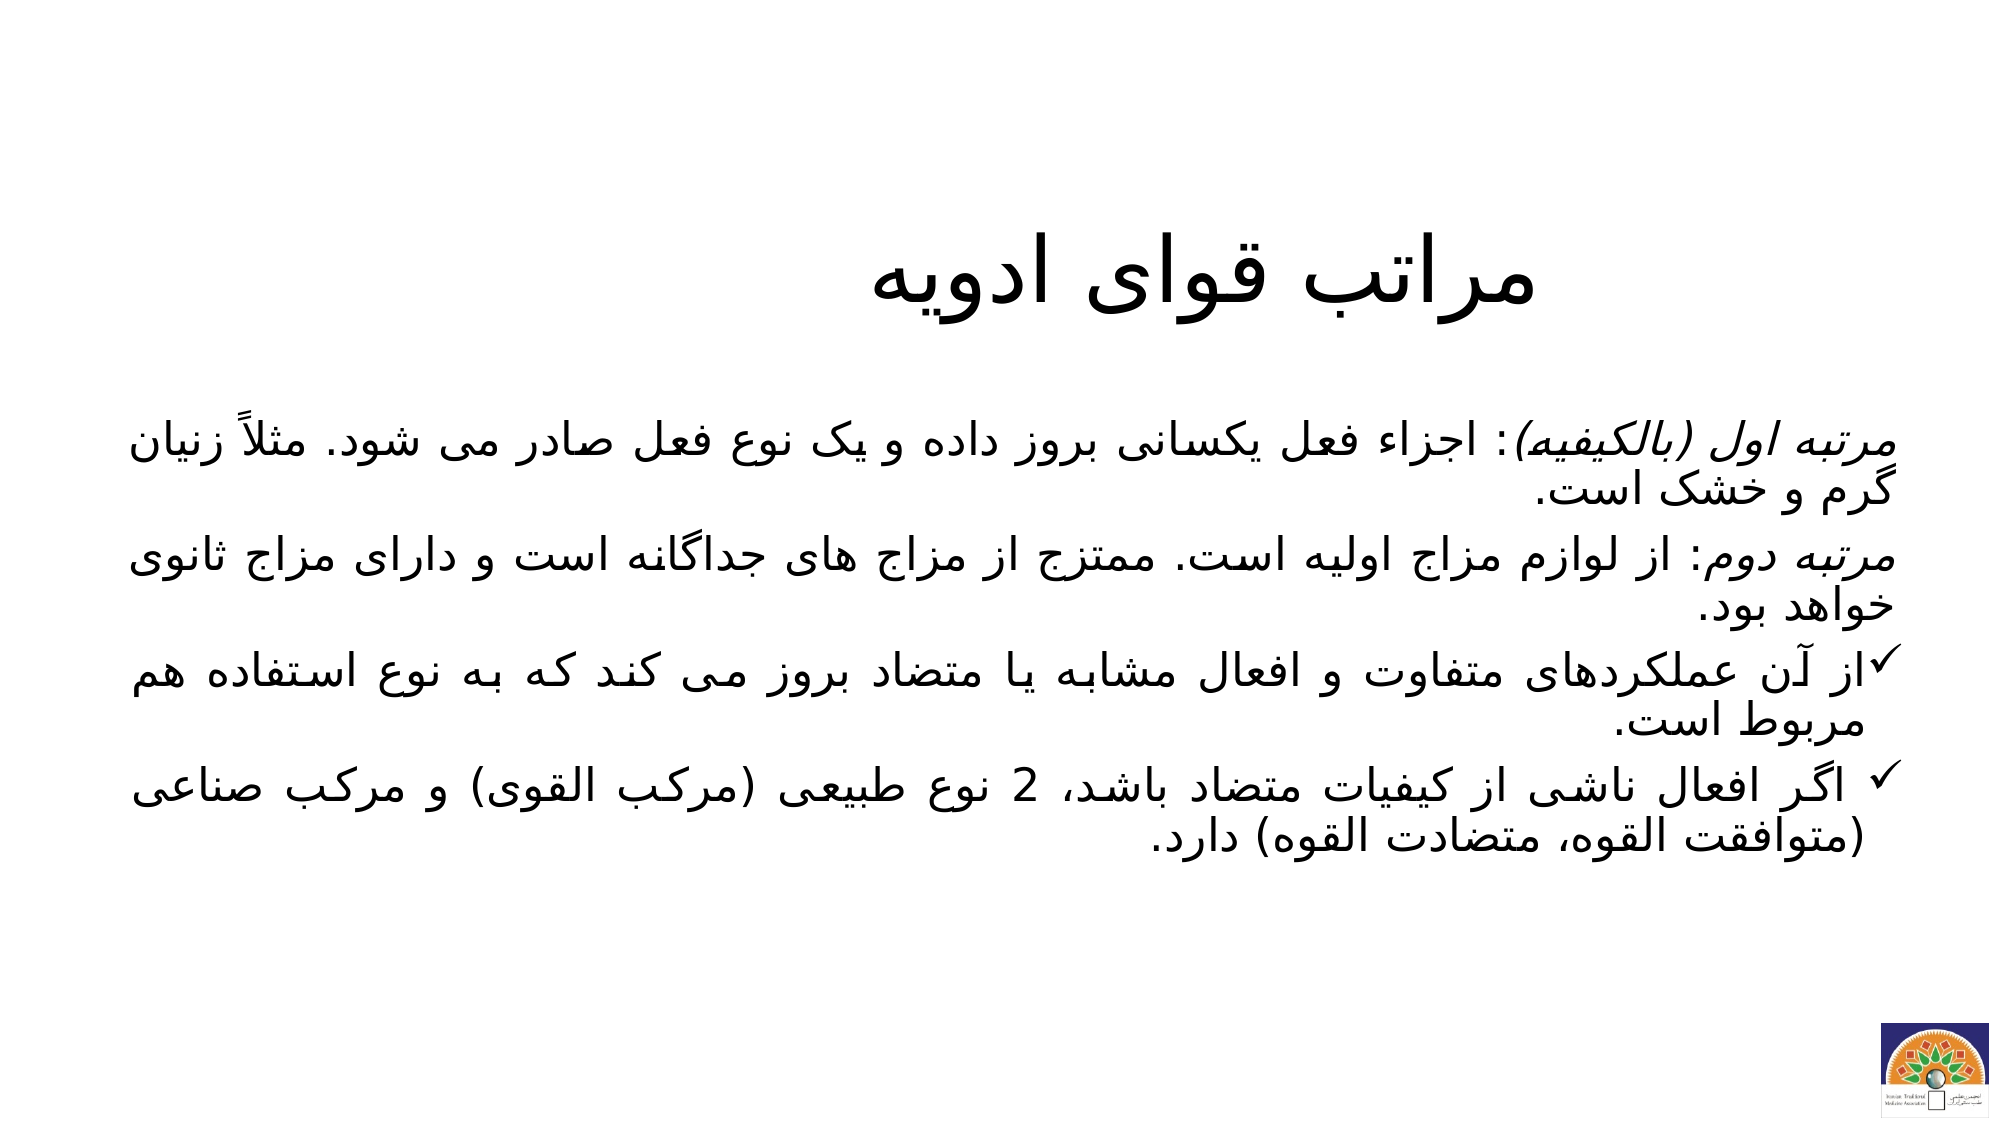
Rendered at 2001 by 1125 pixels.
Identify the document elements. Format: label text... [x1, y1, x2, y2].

title مراتب قوای ادویه [485, 194, 1925, 351]
list مرتبه اول (بالکیفیه): اجزاء فعل یکسانی بروز داده و یک نوع فعل صادر می شود. مثلاً زنیان گرم و خشک است. مرتبه دوم: از لوازم مزاج اولیه است. ممتزج از مزاج های جداگانه است و دارای مزاج ثانوی خواهد بود. از آن عملکردهای متفاوت و افعال مشابه یا متضاد بروز می کند که به نوع استفاده هم مربوط است. اگر افعال ناشی از کیفیات متضاد باشد، 2 نوع طبیعی (مرکب القوی) و مرکب صناعی (متوافقت القوه، متضادت القوه) دارد. [111, 407, 1912, 870]
picture [1881, 1023, 1990, 1118]
